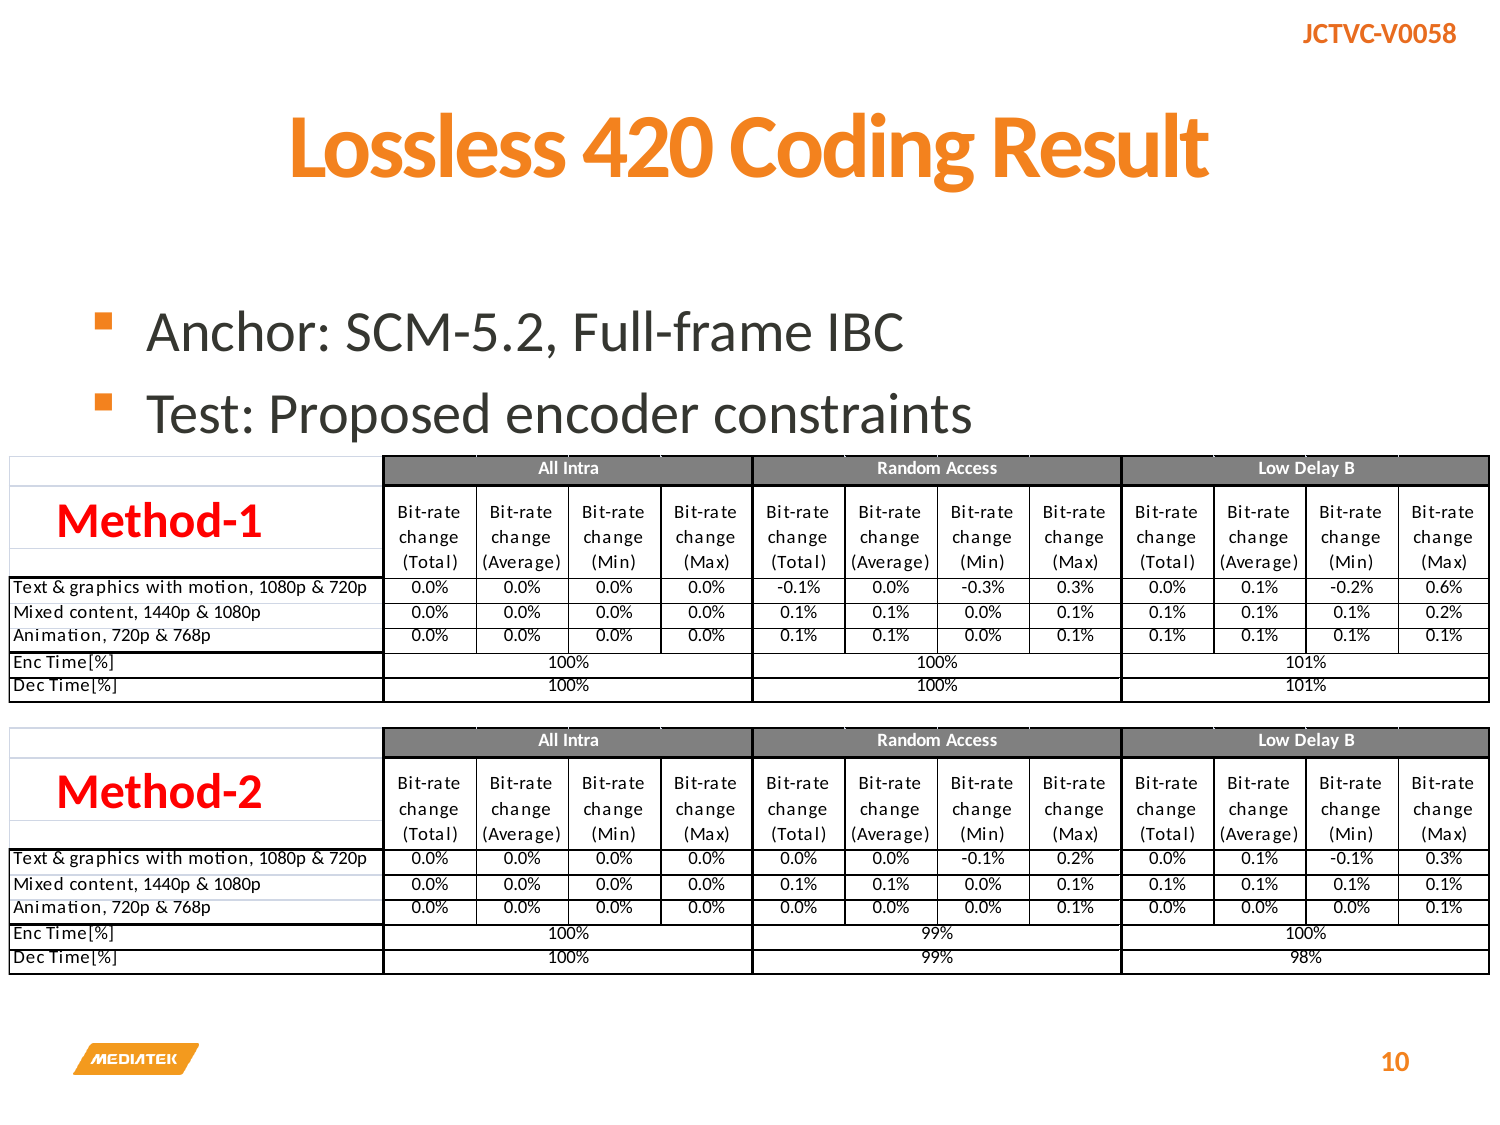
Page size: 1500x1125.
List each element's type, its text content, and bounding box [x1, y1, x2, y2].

slide_number 10 [1251, 1029, 1425, 1090]
picture [8, 455, 1492, 705]
picture [8, 727, 1492, 977]
title Lossless 420 Coding Result [75, 99, 1425, 286]
picture [73, 1043, 199, 1075]
list Anchor: SCM-5.2, Full-frame IBC Test: Proposed encoder constraints [75, 286, 1425, 454]
